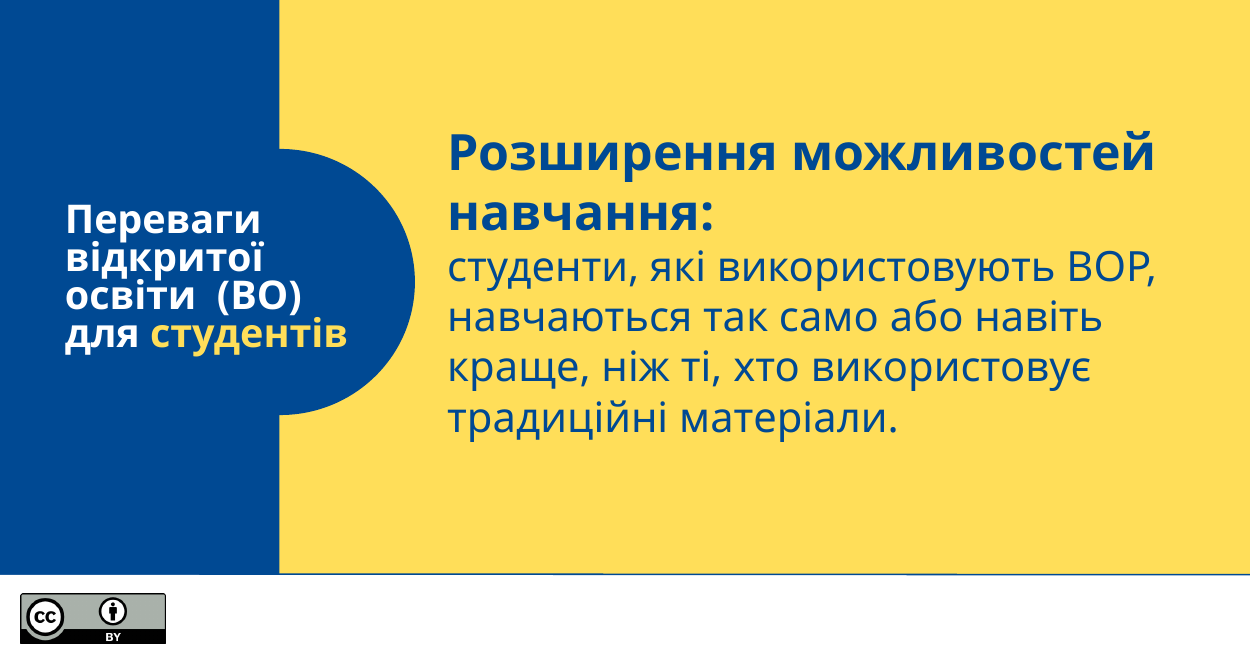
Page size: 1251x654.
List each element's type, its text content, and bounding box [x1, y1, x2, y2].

text_box [184, 148, 376, 188]
text_box Переваги відкритої освіти (BO) для студентів [49, 188, 380, 371]
text_box [180, 192, 415, 416]
text_box [0, 582, 1250, 654]
picture [20, 592, 166, 645]
text_box Розширення можливостей навчання: студенти, які використовують ВОР, навчаються так само або навіть краще, ніж ті, хто використовує традиційні матеріали. [432, 105, 1243, 456]
text_box [0, 0, 280, 573]
